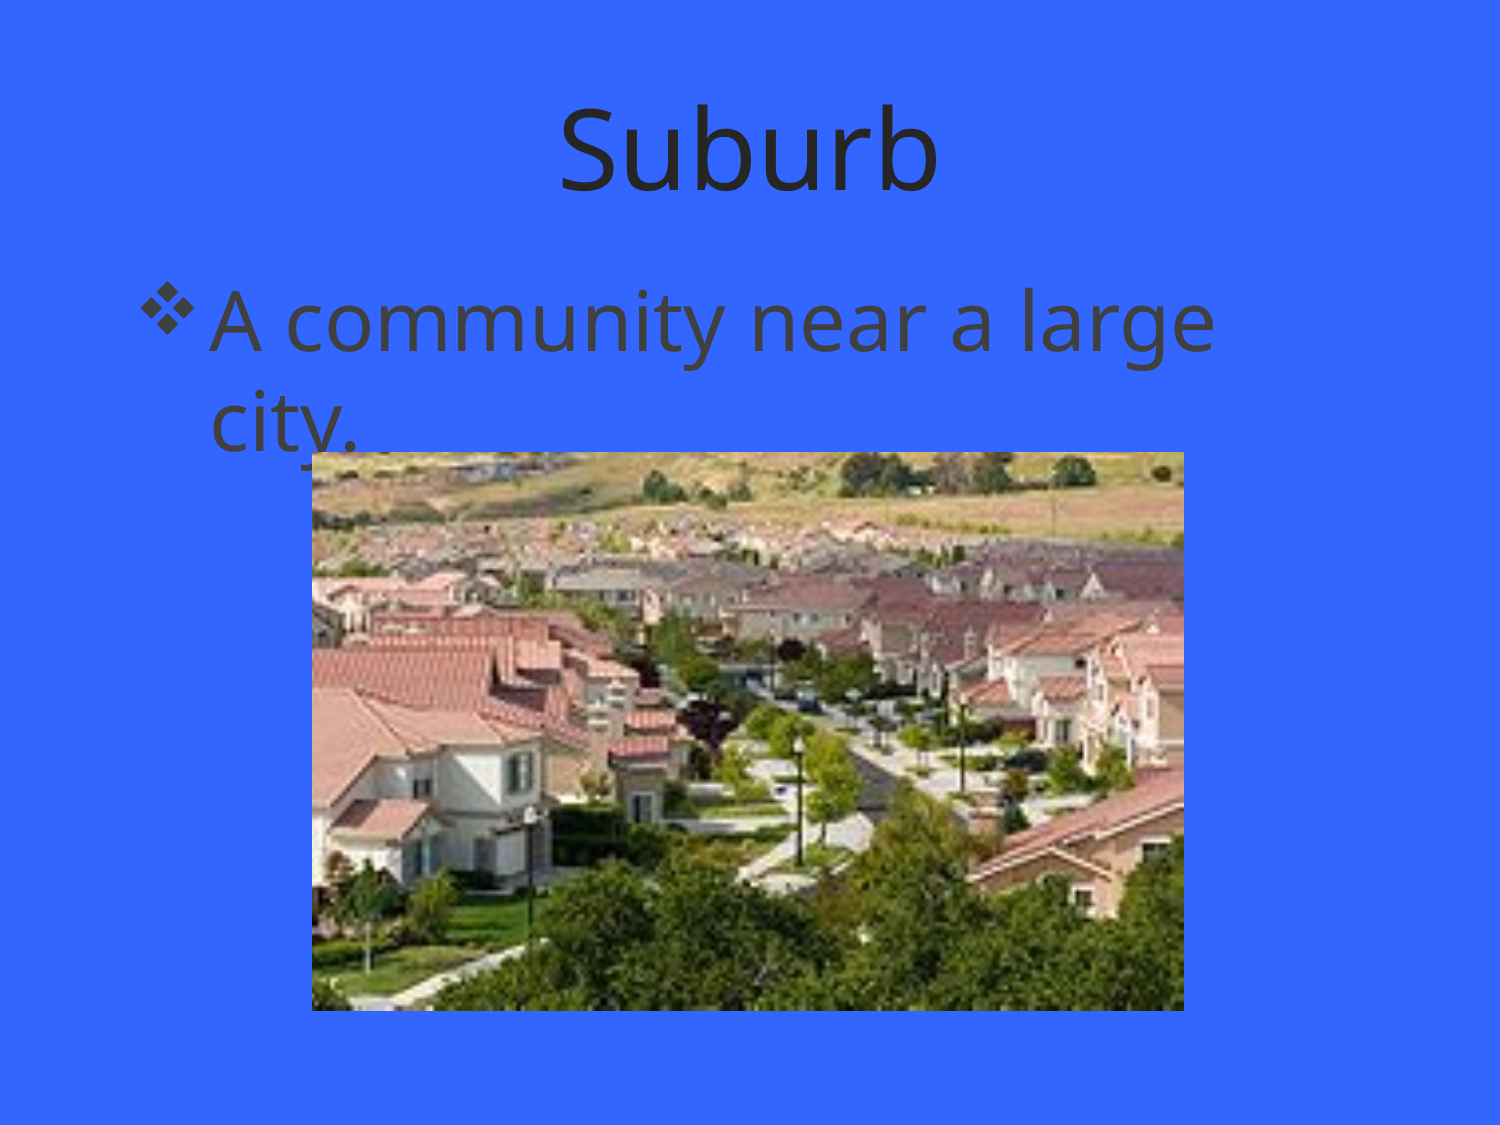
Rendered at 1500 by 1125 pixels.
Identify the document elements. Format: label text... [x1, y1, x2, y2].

picture [311, 451, 1185, 1012]
list A community near a large city. [119, 260, 1381, 1011]
title Suburb [119, 51, 1381, 240]
